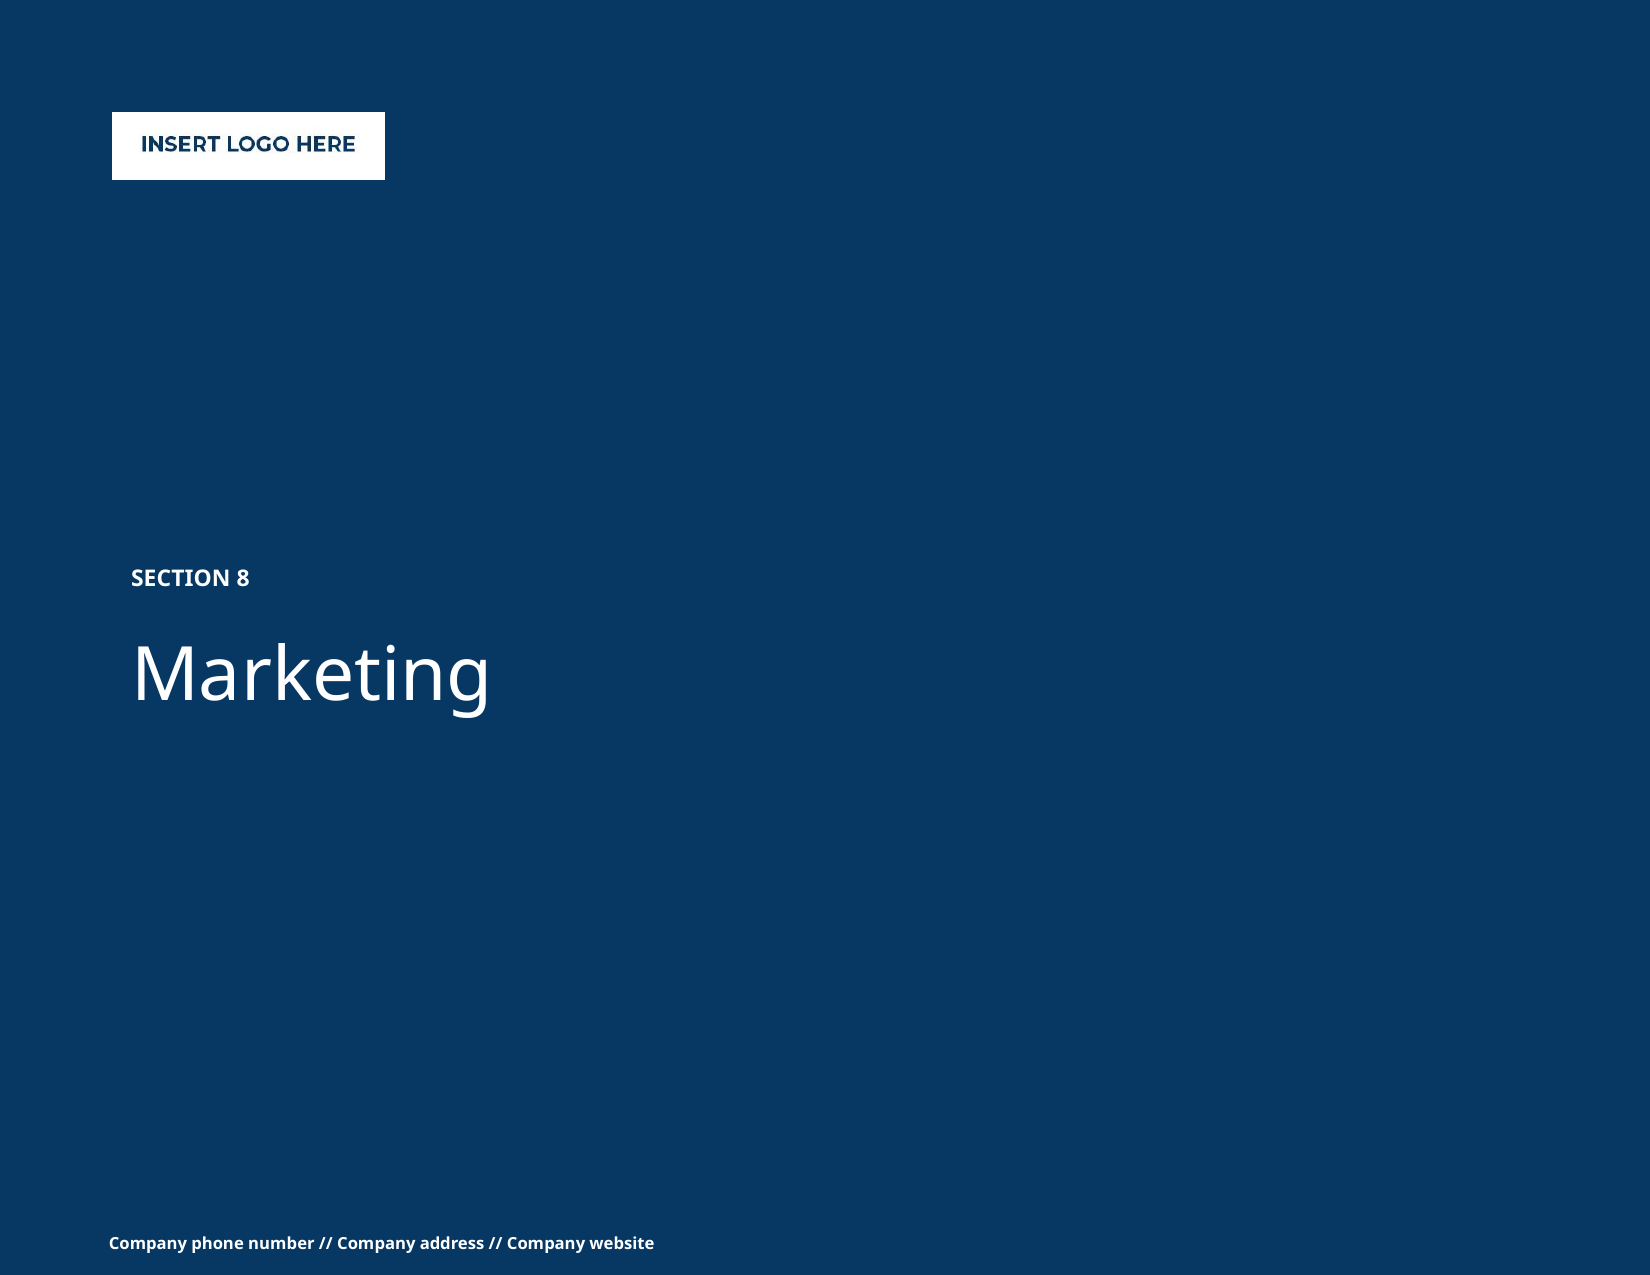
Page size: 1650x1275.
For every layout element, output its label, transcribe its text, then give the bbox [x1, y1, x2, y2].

subtitle SECTION 8 Marketing [112, 0, 1538, 1275]
